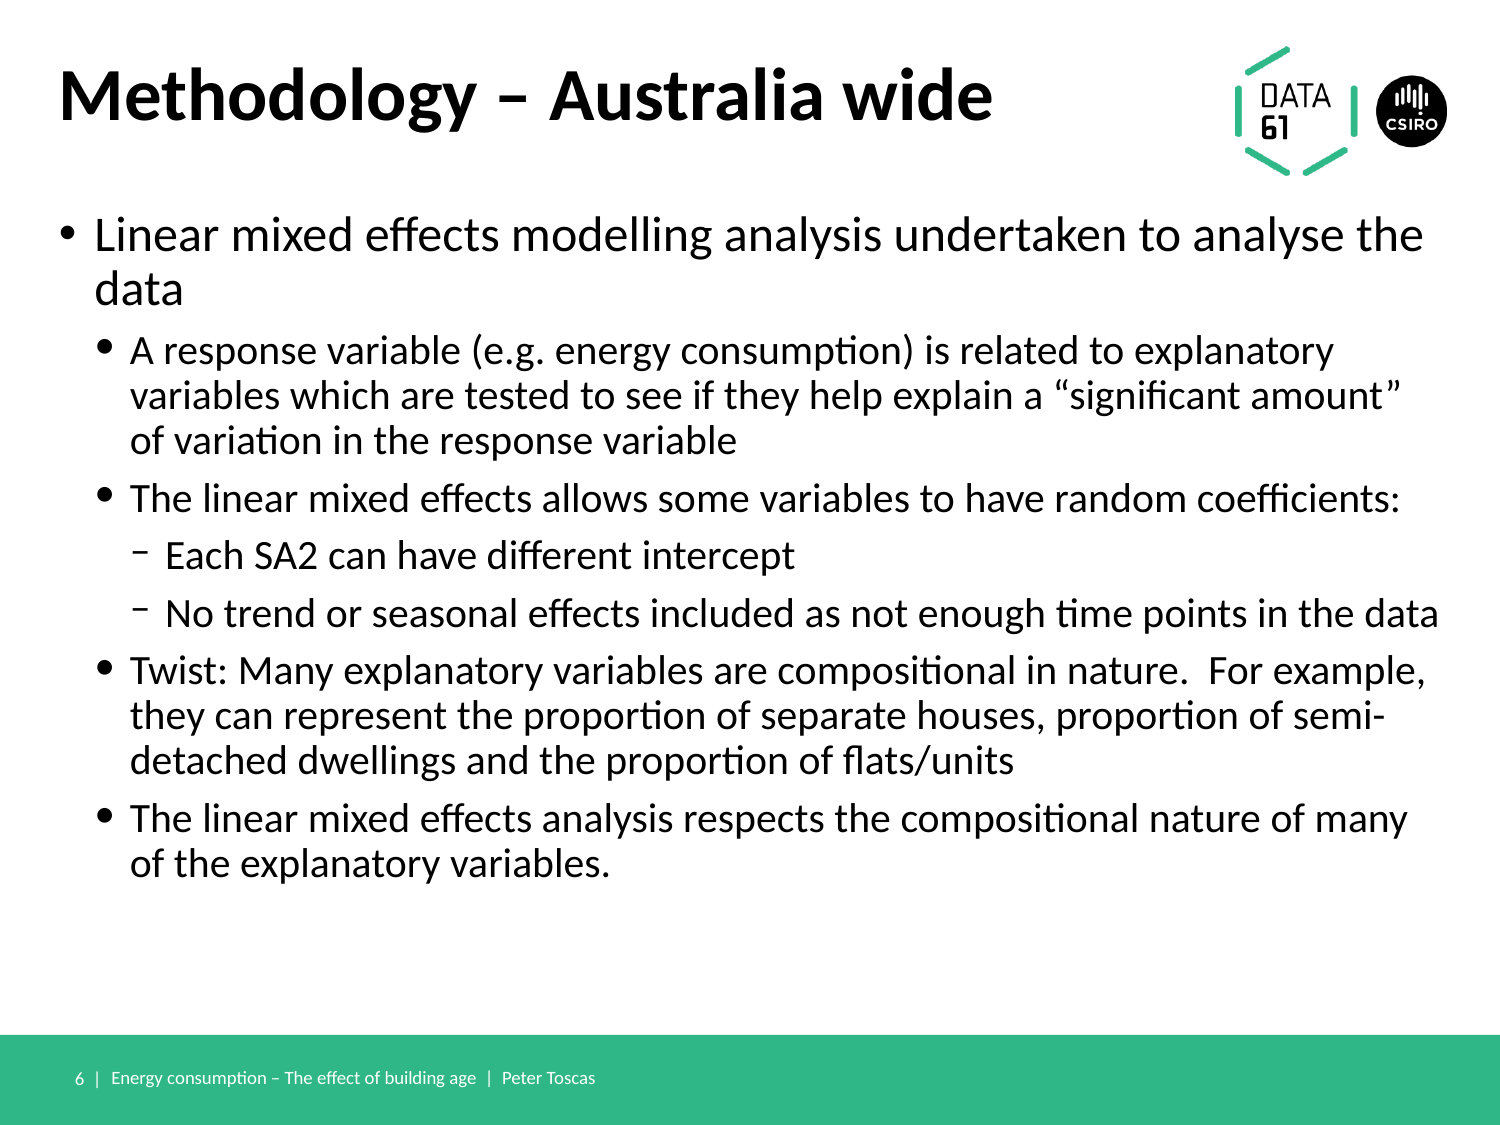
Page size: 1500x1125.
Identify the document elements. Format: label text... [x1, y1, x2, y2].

list Linear mixed effects modelling analysis undertaken to analyse the data A response variable (e.g. energy consumption) is related to explanatory variables which are tested to see if they help explain a “significant amount” of variation in the response variable The linear mixed effects allows some variables to have random coefficients: Each SA2 can have different intercept No trend or seasonal effects included as not enough time points in the data Twist: Many explanatory variables are compositional in nature. For example, they can represent the proportion of separate houses, proportion of semi-detached dwellings and the proportion of flats/units The linear mixed effects analysis respects the compositional nature of many of the explanatory variables. [58, 208, 1447, 959]
footer Energy consumption – The effect of building age | Peter Toscas [111, 1067, 1110, 1088]
title Methodology – Australia wide [58, 45, 1211, 185]
slide_number 6 | [54, 1067, 102, 1088]
picture [1235, 46, 1447, 176]
